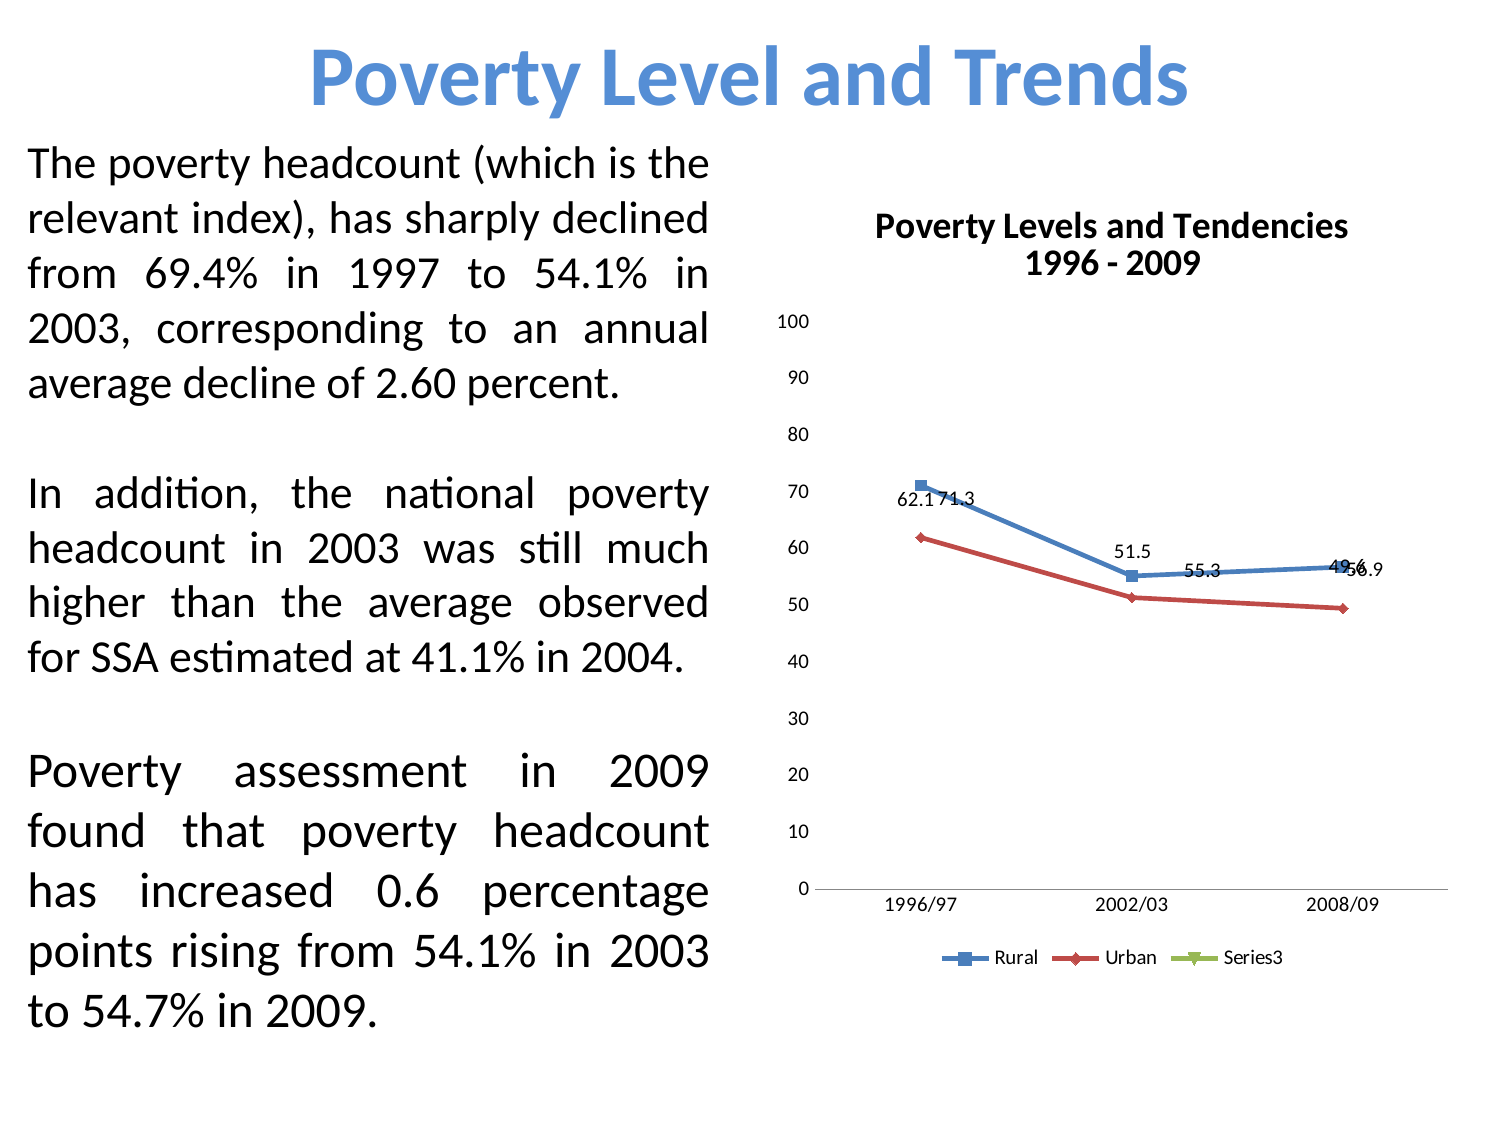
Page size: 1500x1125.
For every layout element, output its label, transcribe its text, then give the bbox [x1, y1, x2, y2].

title Poverty Level and Trends [75, 12, 1425, 130]
text_box The poverty headcount (which is the relevant index), has sharply declined from 69.4% in 1997 to 54.1% in 2003, corresponding to an annual average decline of 2.60 percent. In addition, the national poverty headcount in 2003 was still much higher than the average observed for SSA estimated at 41.1% in 2004. Poverty assessment in 2009 found that poverty headcount has increased 0.6 percentage points rising from 54.1% in 2003 to 54.7% in 2009. [12, 124, 725, 1100]
chart [762, 174, 1463, 976]
